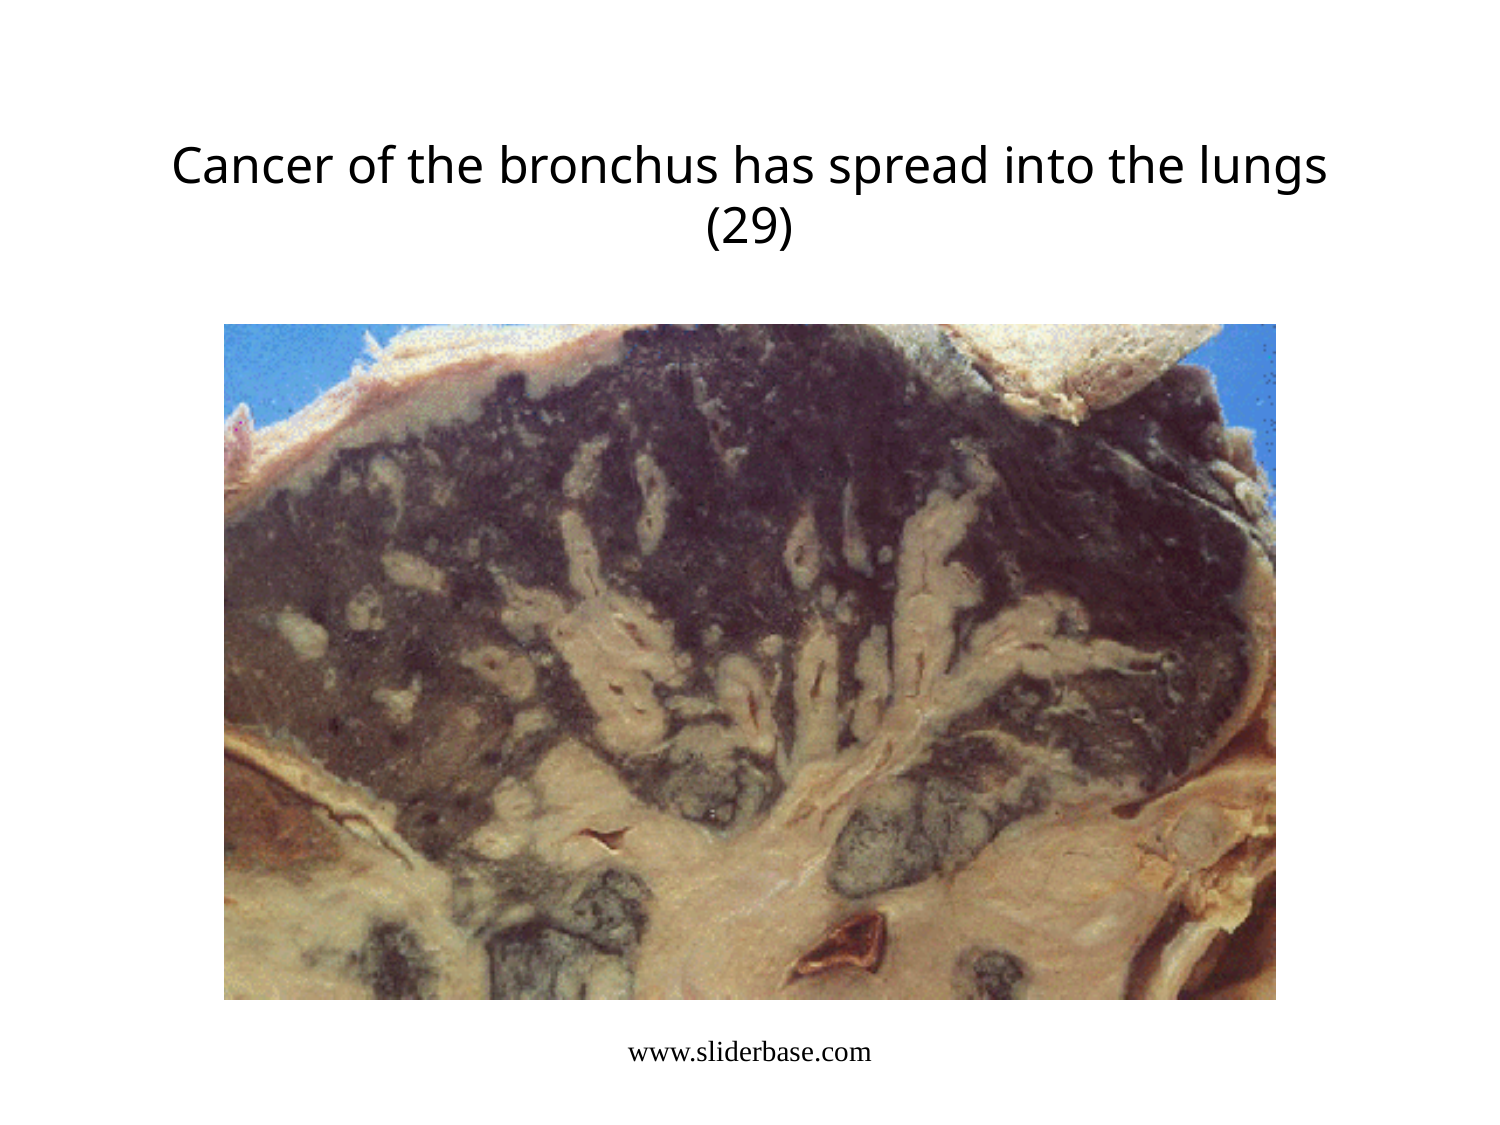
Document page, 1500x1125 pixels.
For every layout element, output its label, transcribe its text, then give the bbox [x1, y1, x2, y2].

footer www.sliderbase.com [512, 1025, 988, 1100]
title Cancer of the bronchus has spread into the lungs (29) [112, 99, 1388, 288]
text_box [224, 324, 1276, 1001]
